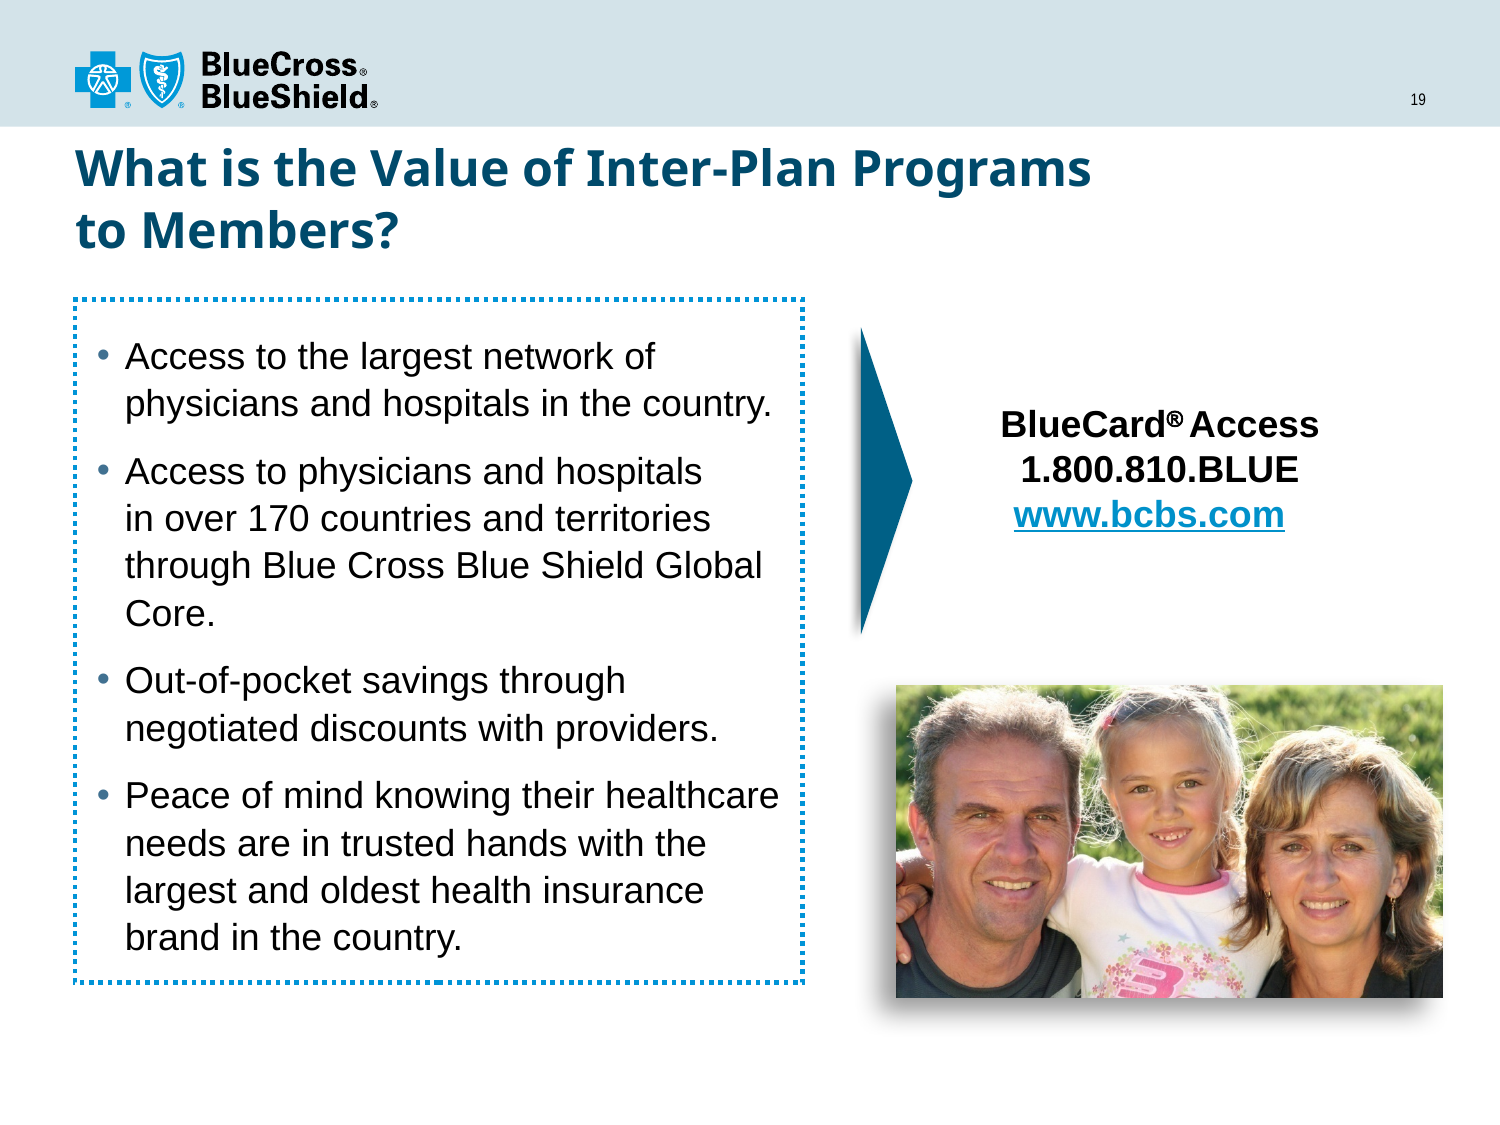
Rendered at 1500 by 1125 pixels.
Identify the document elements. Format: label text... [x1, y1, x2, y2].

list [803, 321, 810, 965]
text_box [75, 299, 803, 983]
text_box [860, 327, 913, 635]
text_box BlueCard Access 1.800.810.BLUE www.bcbs.com [969, 392, 1351, 588]
title What is the Value of Inter-Plan Programs to Members? [75, 133, 1425, 246]
picture [124, 101, 131, 109]
picture [896, 685, 1443, 998]
picture [178, 101, 185, 109]
